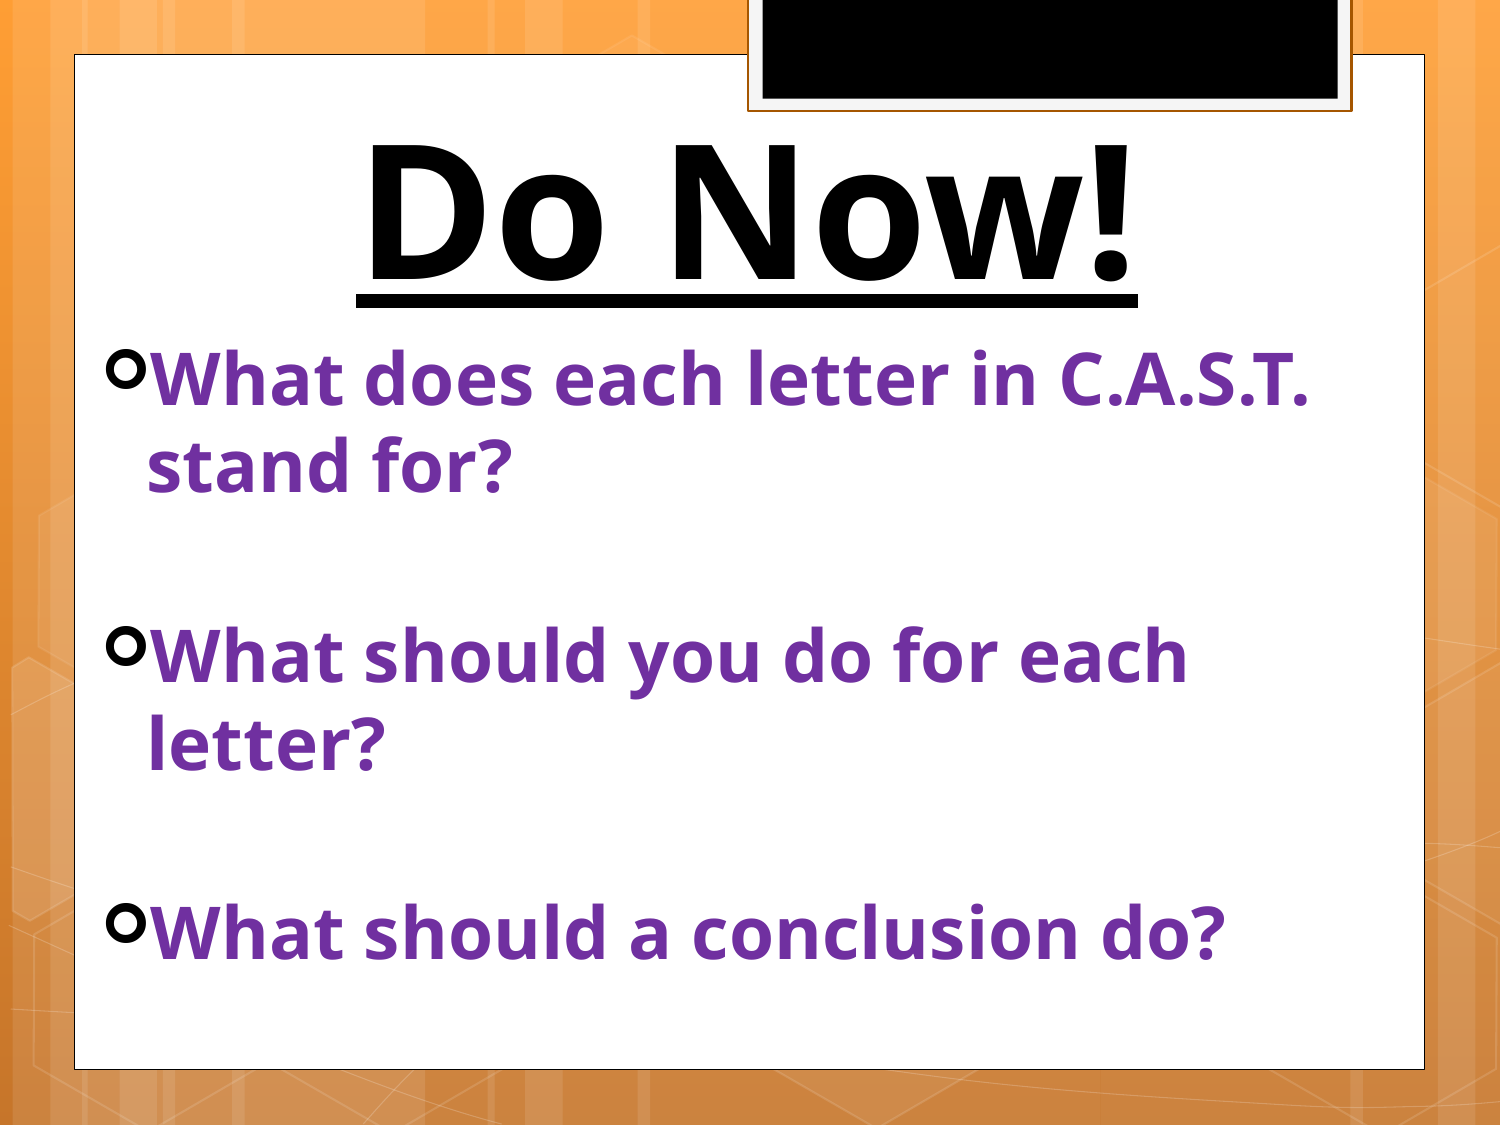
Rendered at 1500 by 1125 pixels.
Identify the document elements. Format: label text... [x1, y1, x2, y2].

title Do Now! [171, 137, 1324, 324]
list What does each letter in C.A.S.T. stand for? What should you do for each letter? What should a conclusion do? [75, 324, 1413, 957]
